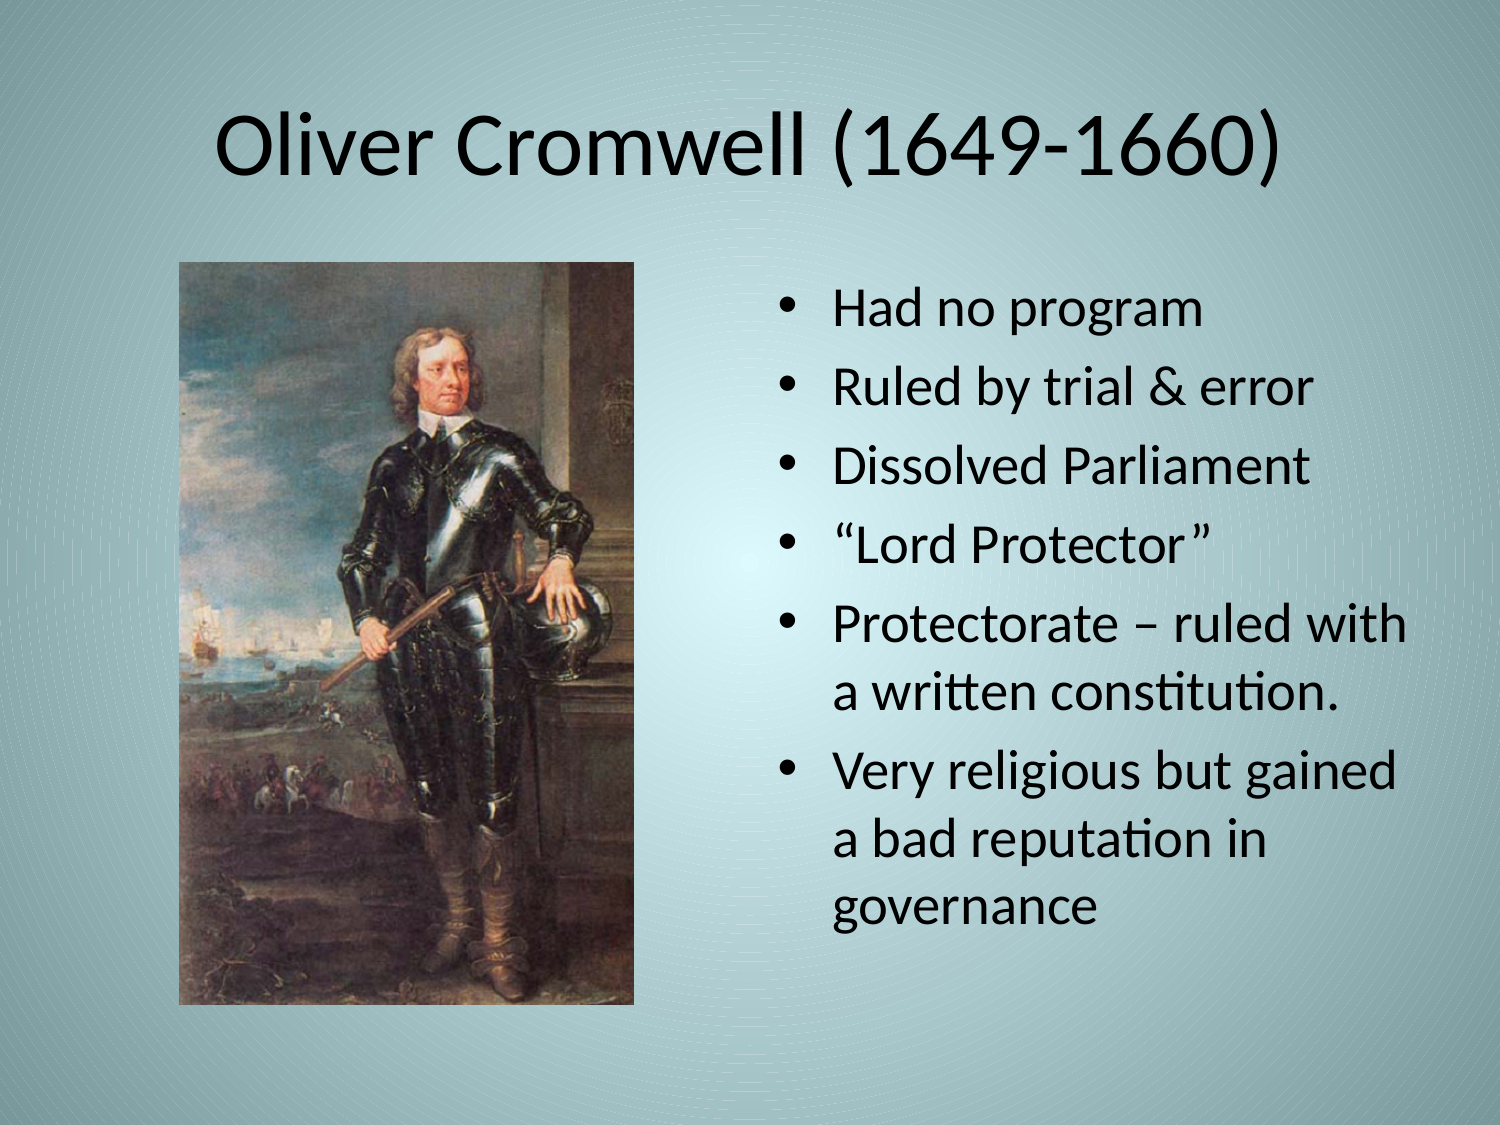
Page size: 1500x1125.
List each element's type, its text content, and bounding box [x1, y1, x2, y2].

title Oliver Cromwell (1649-1660) [75, 45, 1425, 233]
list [178, 262, 634, 1006]
list Had no program Ruled by trial & error Dissolved Parliament “Lord Protector” Protectorate – ruled with a written constitution. Very religious but gained a bad reputation in governance [762, 262, 1425, 1005]
